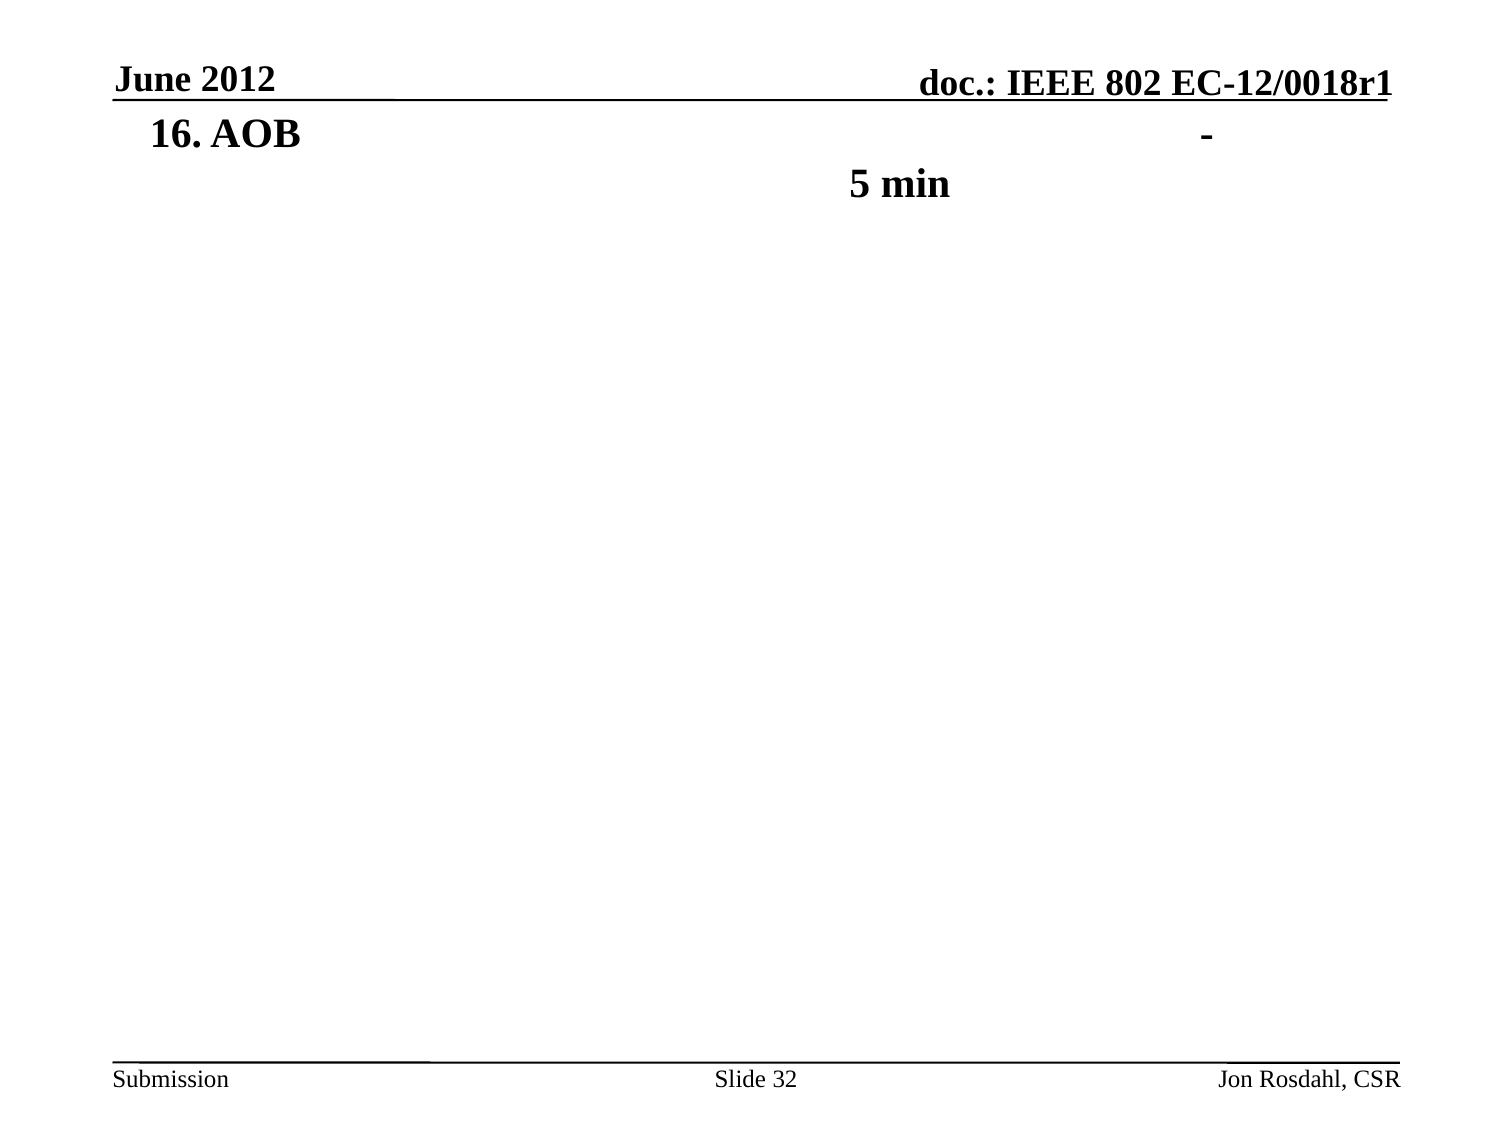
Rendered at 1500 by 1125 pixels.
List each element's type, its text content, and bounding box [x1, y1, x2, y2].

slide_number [114, 54, 423, 100]
slide_number Slide 32 [712, 1061, 800, 1123]
footer Jon Rosdahl, CSR [878, 1061, 1402, 1093]
title 16. AOB - 5 min [112, 112, 1388, 201]
